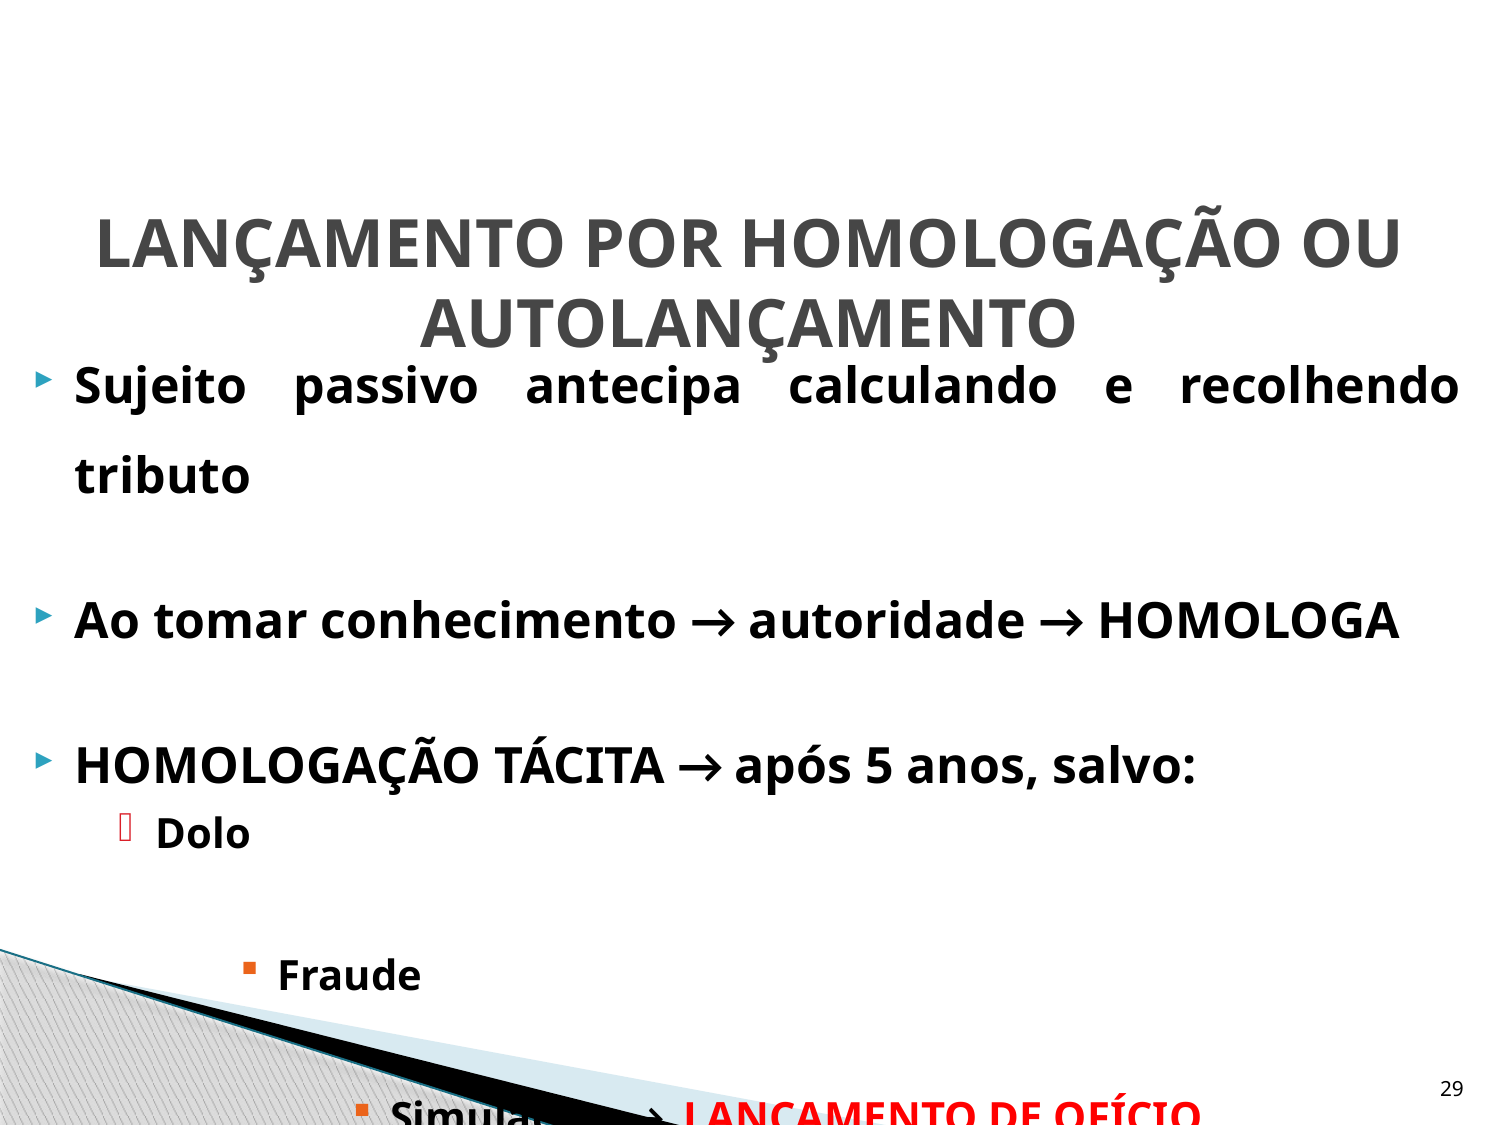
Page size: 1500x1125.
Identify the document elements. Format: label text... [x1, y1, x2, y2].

title LANÇAMENTO POR HOMOLOGAÇÃO OU AUTOLANÇAMENTO [0, 246, 1500, 317]
list Sujeito passivo antecipa calculando e recolhendo tributo Ao tomar conhecimento → autoridade → HOMOLOGA HOMOLOGAÇÃO TÁCITA → após 5 anos, salvo: Dolo Fraude Simulação → LANÇAMENTO DE OFÍCIO [0, 316, 1477, 1125]
